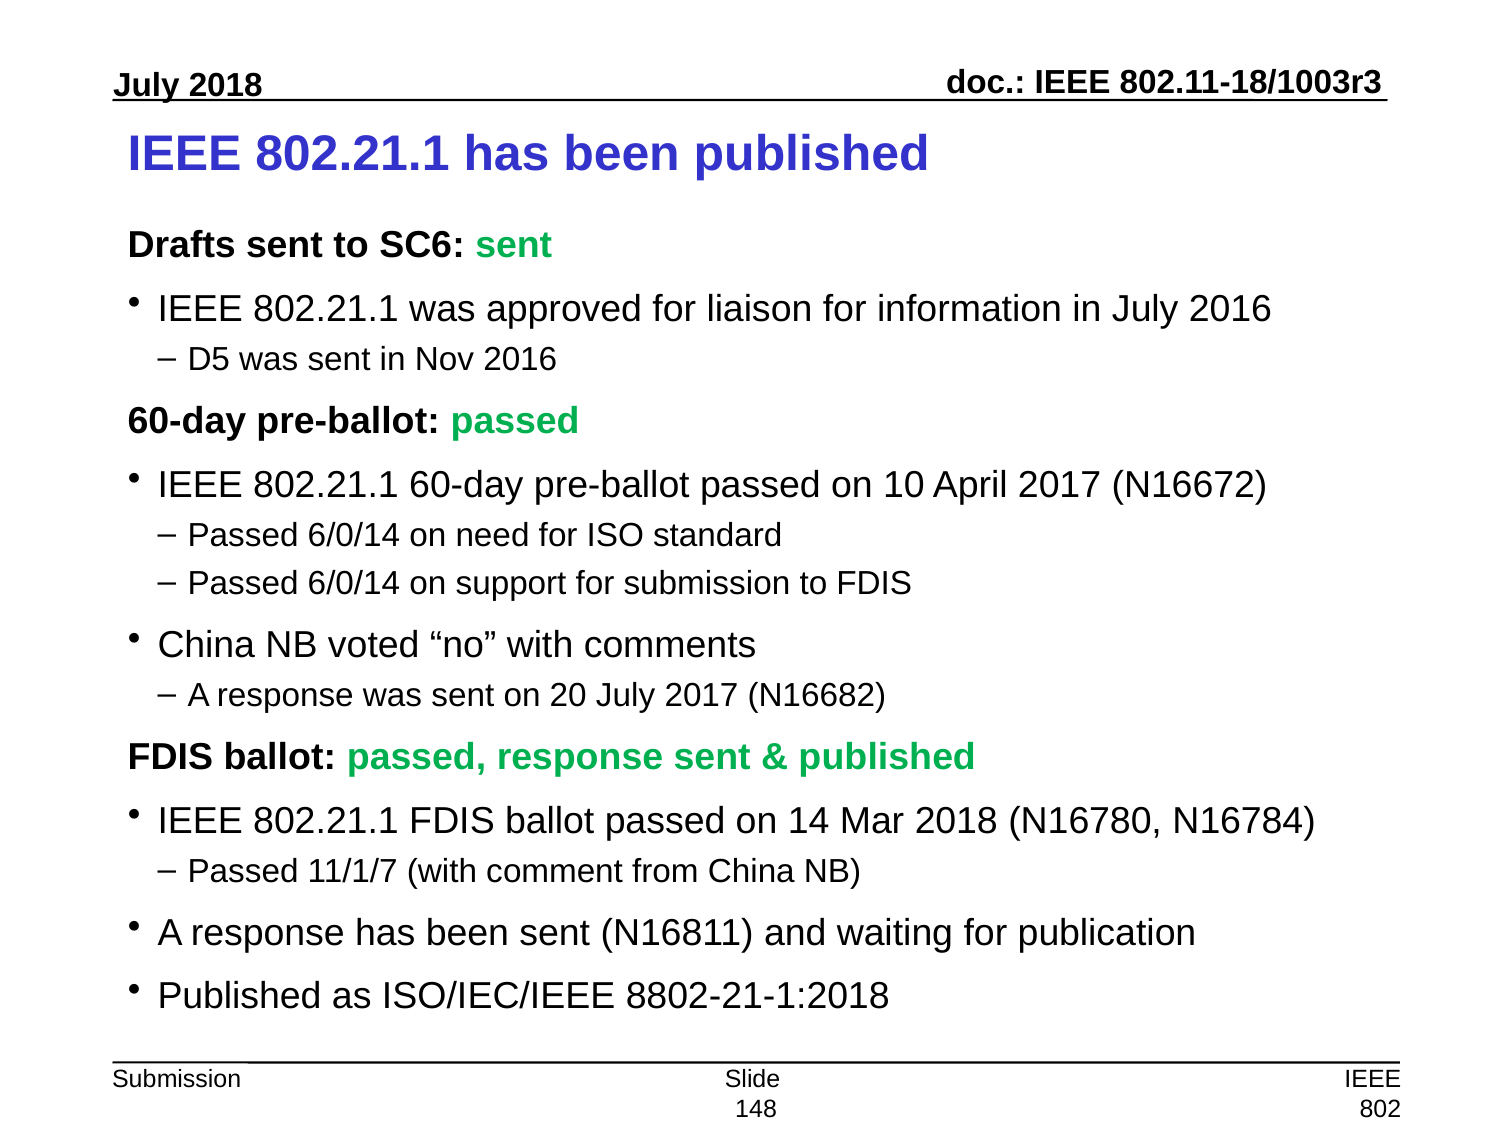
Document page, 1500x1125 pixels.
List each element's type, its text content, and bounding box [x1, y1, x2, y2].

list Drafts sent to SC6: sent IEEE 802.21.1 was approved for liaison for information in July 2016 D5 was sent in Nov 2016 60-day pre-ballot: passed IEEE 802.21.1 60-day pre-ballot passed on 10 April 2017 (N16672) Passed 6/0/14 on need for ISO standard Passed 6/0/14 on support for submission to FDIS China NB voted “no” with comments A response was sent on 20 July 2017 (N16682) FDIS ballot: passed, response sent & published IEEE 802.21.1 FDIS ballot passed on 14 Mar 2018 (N16780, N16784) Passed 11/1/7 (with comment from China NB) A response has been sent (N16811) and waiting for publication Published as ISO/IEC/IEEE 8802-21-1:2018 [112, 212, 1388, 888]
footer IEEE 802 [1320, 1061, 1402, 1093]
slide_number Slide 148 [709, 1061, 803, 1093]
title IEEE 802.21.1 has been published [112, 112, 1388, 212]
